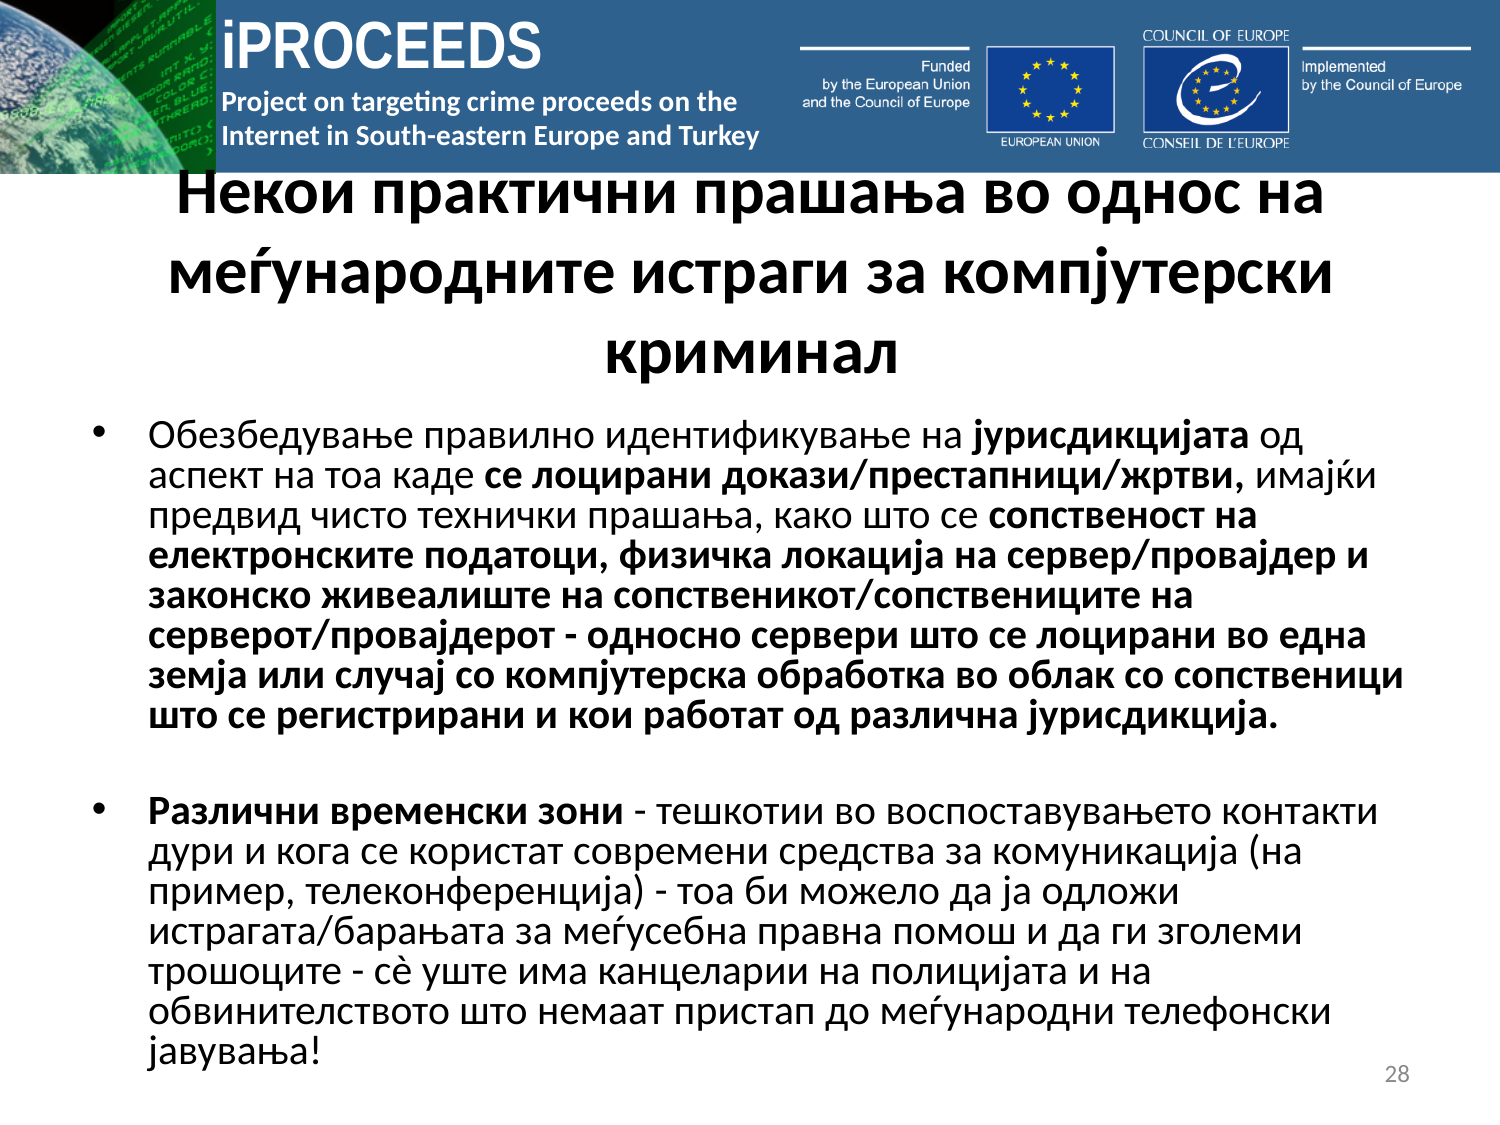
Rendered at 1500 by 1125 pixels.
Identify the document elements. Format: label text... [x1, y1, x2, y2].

slide_number 28 [1074, 1042, 1425, 1103]
picture [0, 0, 216, 174]
list Обезбедување правилно идентификување на јурисдикцијата од аспект на тоа каде се лоцирани докази/престапници/жртви, имајќи предвид чисто технички прашања, како што се сопственост на електронските податоци, физичка локација на сервер/провајдер и законско живеалиште на сопственикот/сопствениците на серверот/провајдерот - односно сервери што се лоцирани во една земја или случај со компјутерска обработка во облак со сопственици што се регистрирани и кои работат од различна јурисдикција. Различни временски зони - тешкотии во воспоставувањето контакти дури и кога се користат современи средства за комуникација (на пример, телеконференција) - тоа би можело да ја одложи истрагата/барањата за меѓусебна правна помош и да ги зголеми трошоците - сѐ уште има канцеларии на полицијата и на обвинителството што немаат пристап до меѓународни телефонски јавувања! [76, 408, 1427, 1052]
picture [800, 30, 1471, 148]
title Некои практични прашања во однос на меѓународните истраги за компјутерски криминал [76, 172, 1427, 361]
